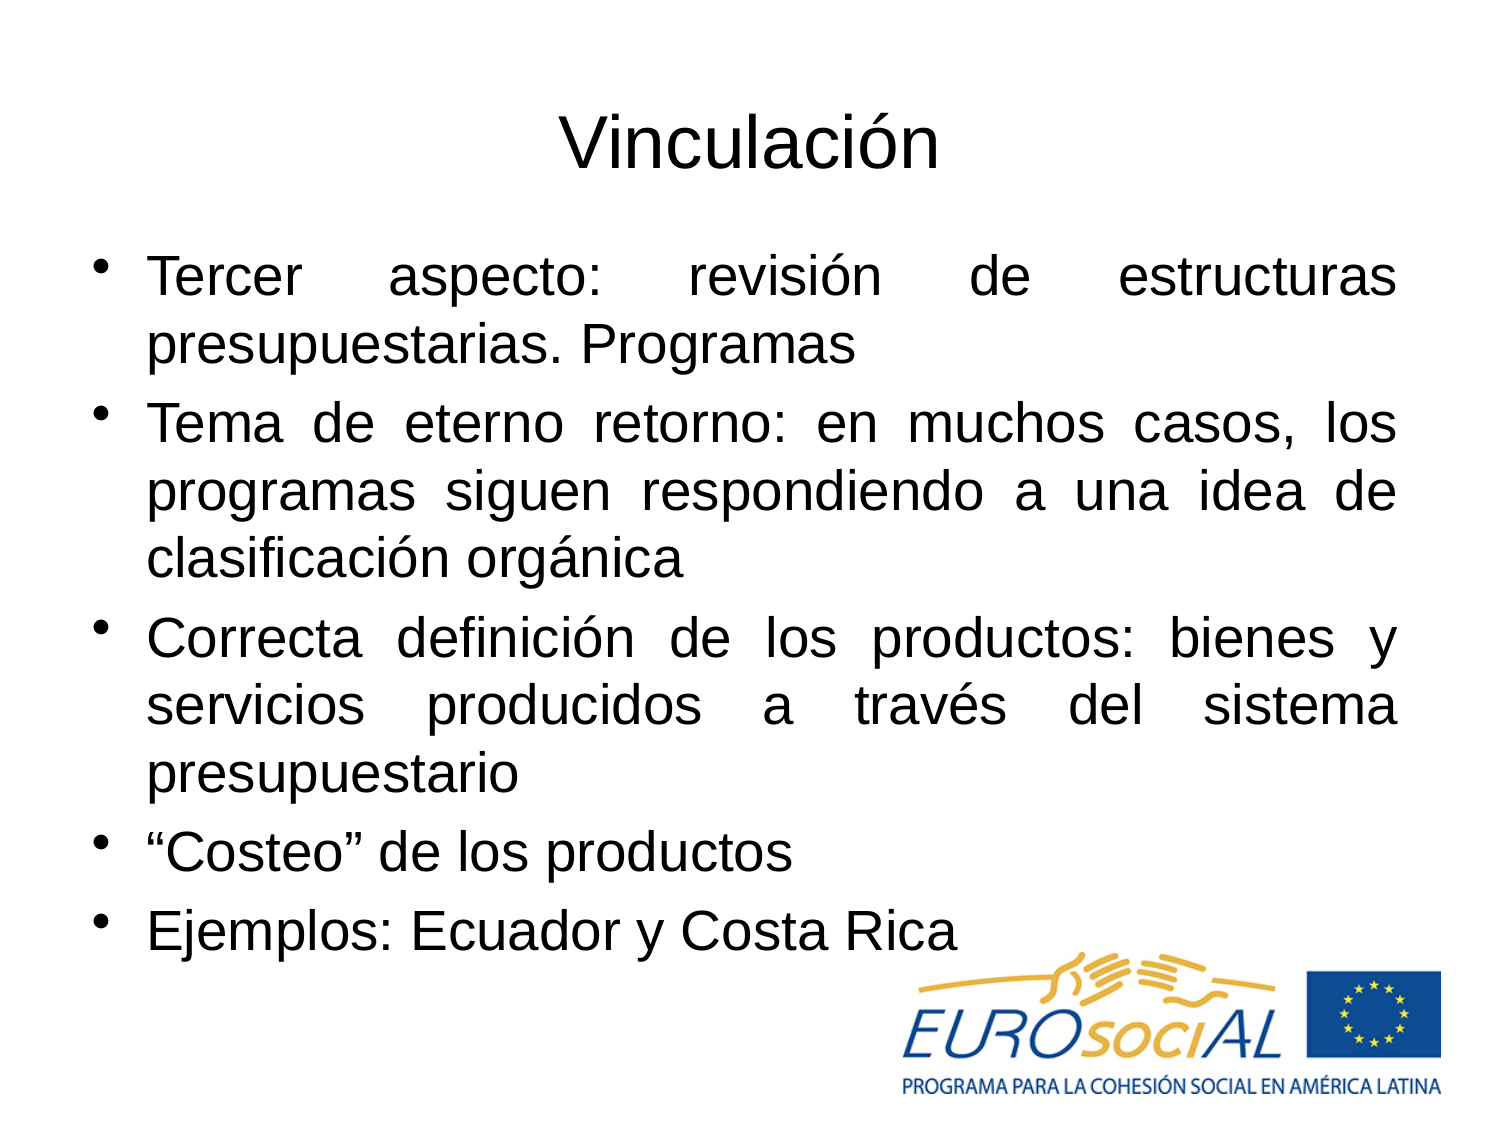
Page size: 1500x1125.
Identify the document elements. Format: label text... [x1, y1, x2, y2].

list Tercer aspecto: revisión de estructuras presupuestarias. Programas Tema de eterno retorno: en muchos casos, los programas siguen respondiendo a una idea de clasificación orgánica Correcta definición de los productos: bienes y servicios producidos a través del sistema presupuestario “Costeo” de los productos Ejemplos: Ecuador y Costa Rica [76, 231, 1414, 975]
title Vinculación [74, 44, 1426, 233]
picture [903, 951, 1441, 1095]
